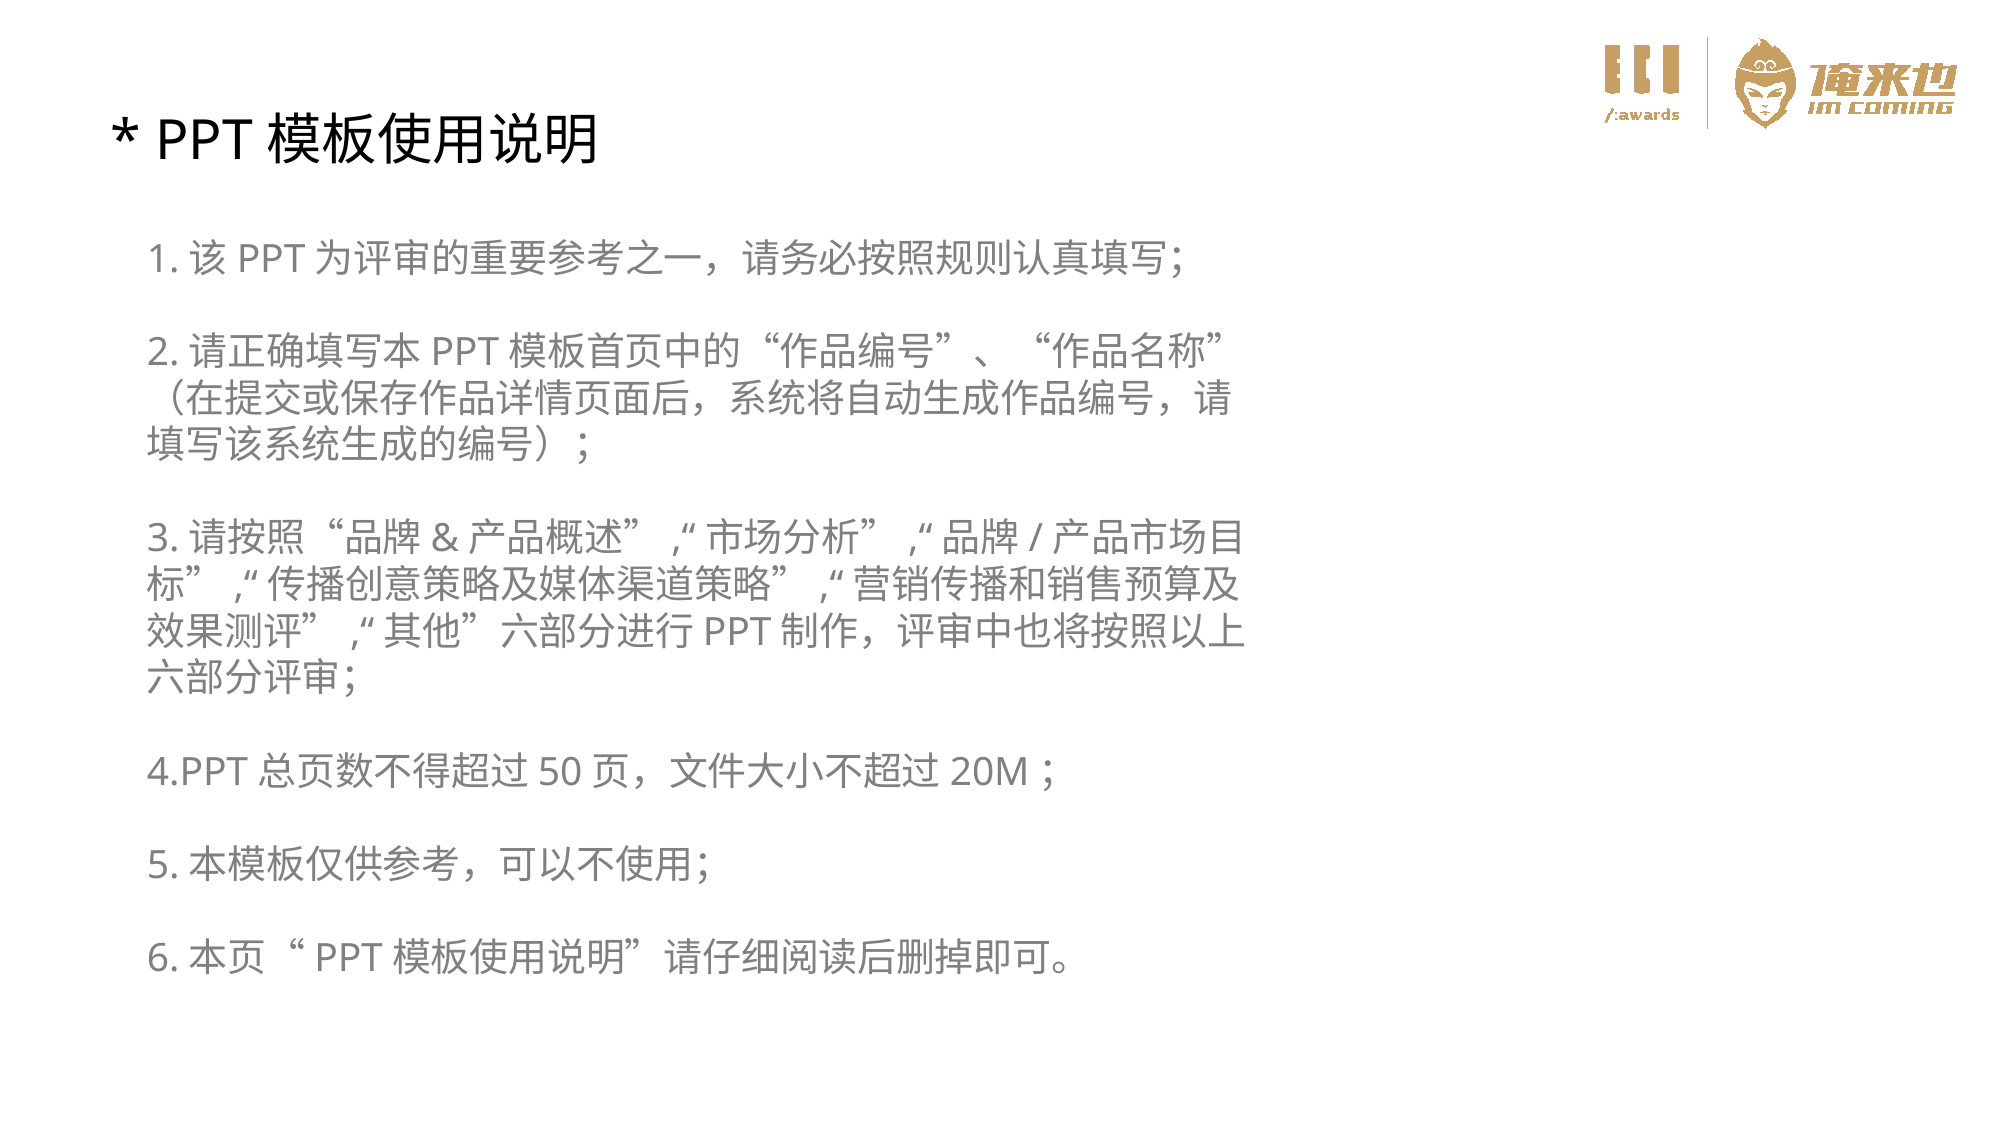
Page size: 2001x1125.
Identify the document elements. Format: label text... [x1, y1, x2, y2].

text_box * PPT模板使用说明 [95, 96, 1061, 179]
text_box 1.该PPT为评审的重要参考之一，请务必按照规则认真填写； 2.请正确填写本PPT模板首页中的“作品编号”、“作品名称”（在提交或保存作品详情页面后，系统将自动生成作品编号，请填写该系统生成的编号）； 3.请按照“品牌&产品概述”,“市场分析”,“品牌/产品市场目标”,“传播创意策略及媒体渠道策略”,“营销传播和销售预算及效果测评”,“其他”六部分进行PPT制作，评审中也将按照以上六部分评审； 4.PPT总页数不得超过50页，文件大小不超过20M； 5.本模板仅供参考，可以不使用； 6.本页“PPT模板使用说明”请仔细阅读后删掉即可。 [132, 226, 1285, 1053]
picture [1605, 37, 1957, 129]
